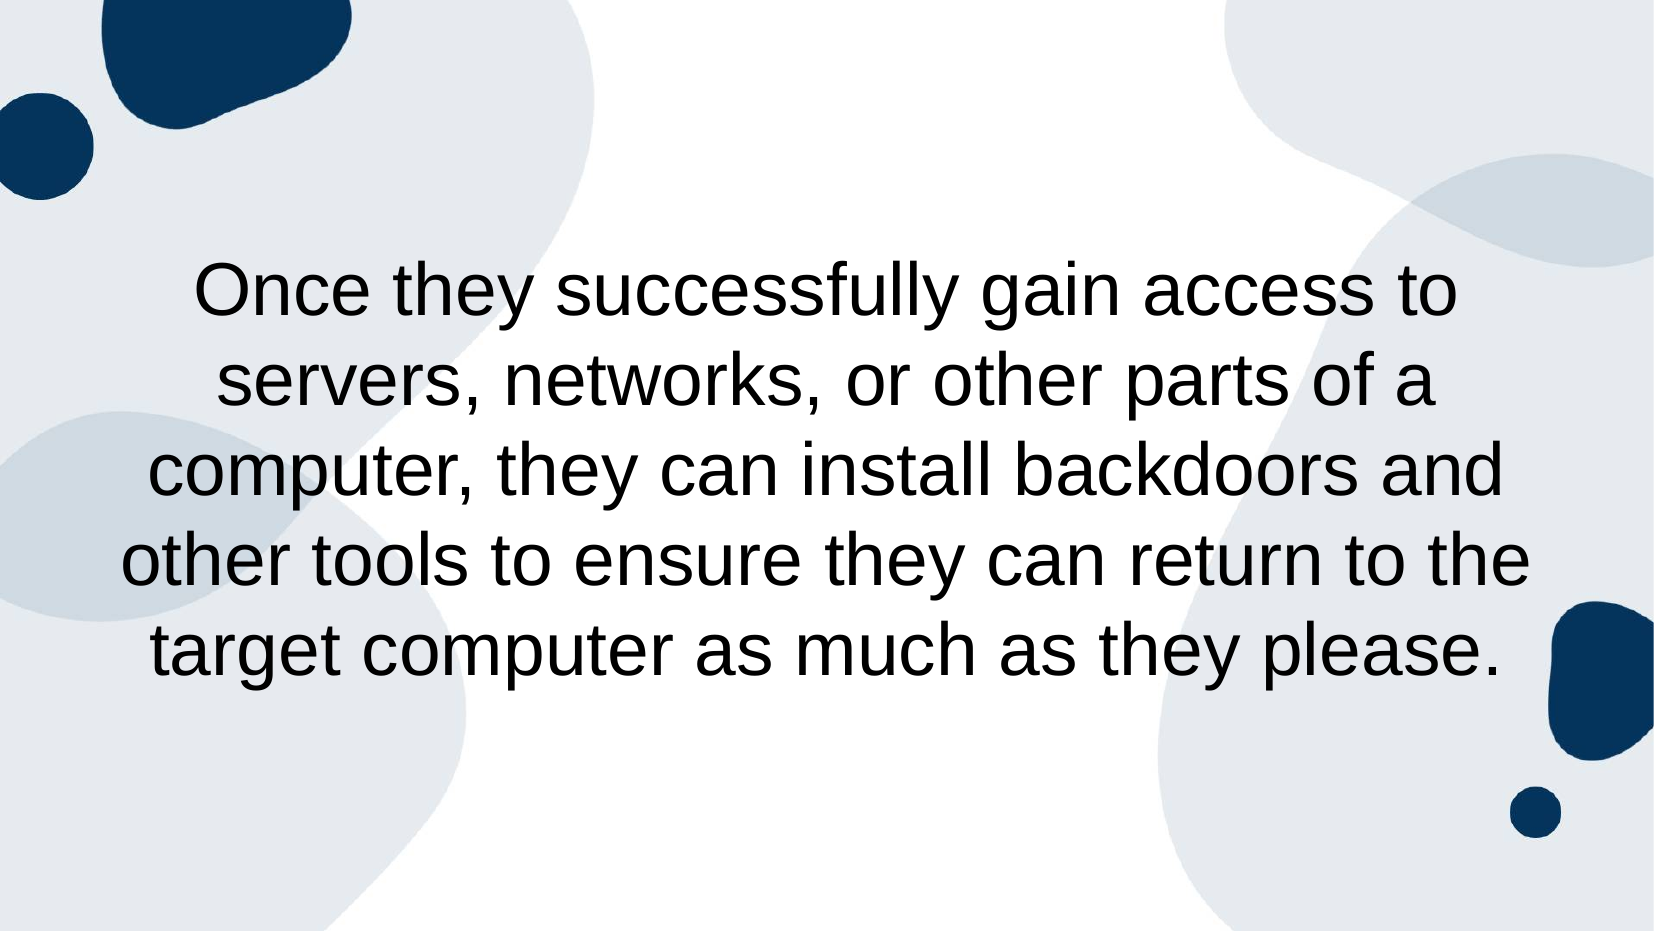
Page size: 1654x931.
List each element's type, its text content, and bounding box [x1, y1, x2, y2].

subtitle Once they successfully gain access to servers, networks, or other parts of a computer, they can install backdoors and other tools to ensure they can return to the target computer as much as they please. [82, 105, 1571, 825]
picture [0, 0, 1654, 931]
